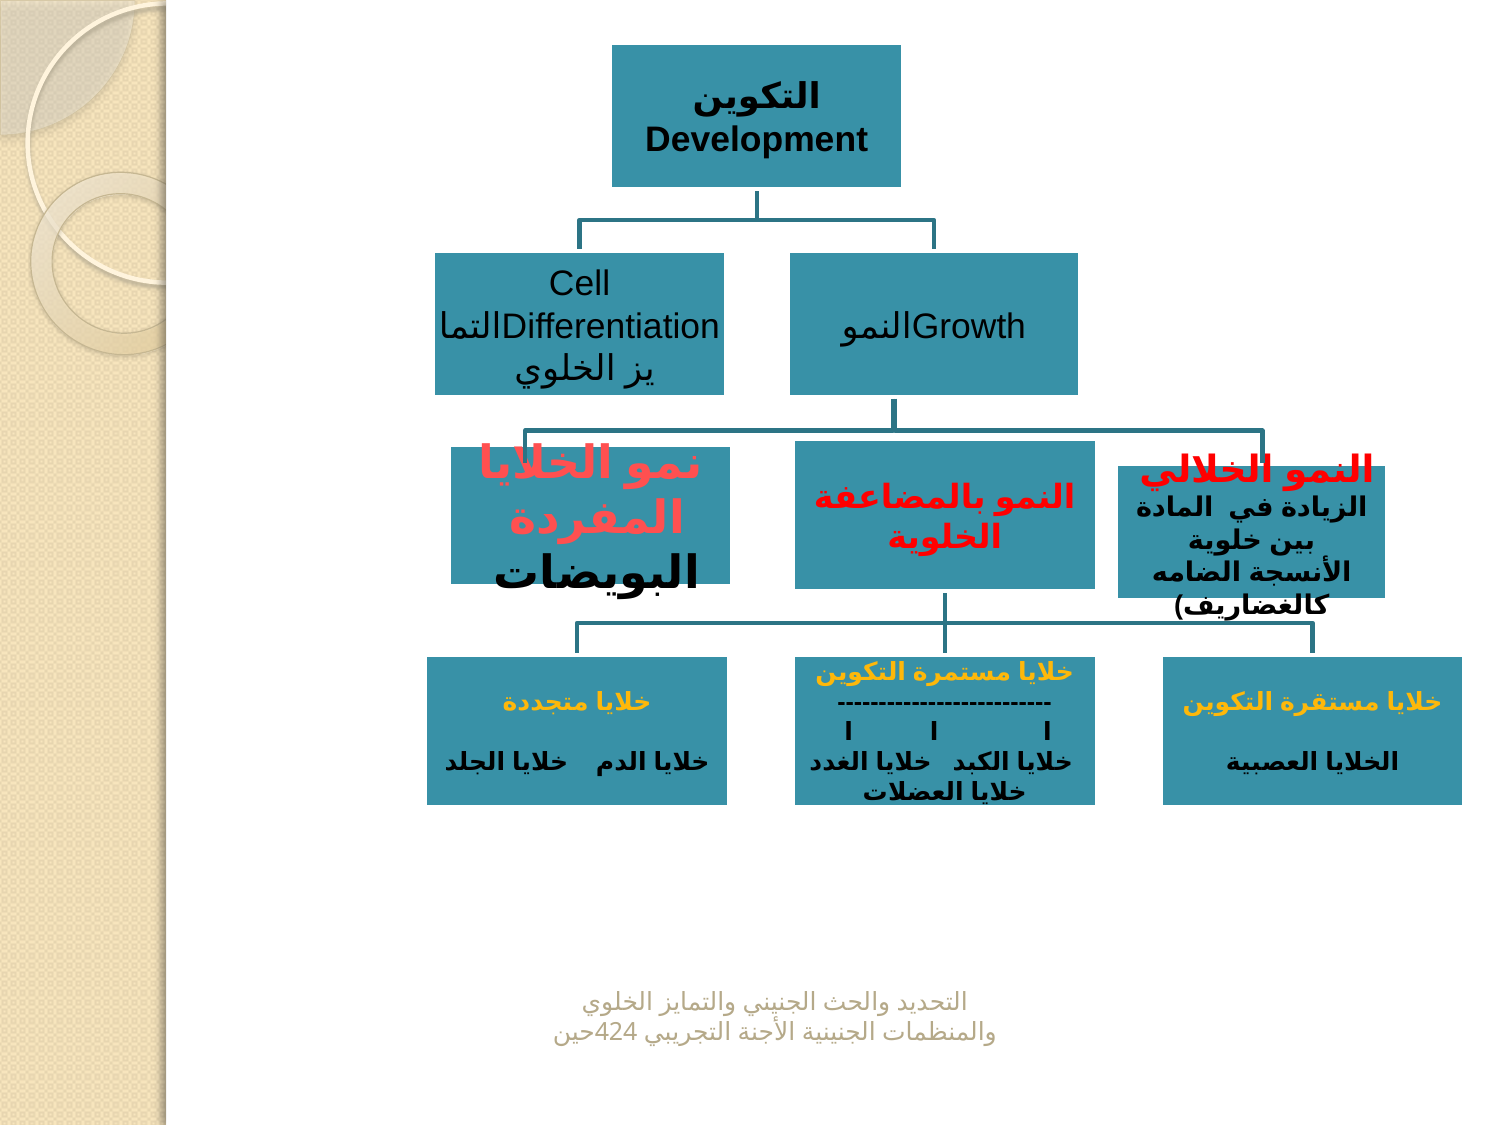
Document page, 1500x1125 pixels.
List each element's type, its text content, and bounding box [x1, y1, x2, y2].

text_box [88, 42, 1426, 398]
footer التحديد والحث الجنيني والتمايز الخلوي والمنظمات الجنينية الأجنة التجريبي 424حين [537, 975, 1013, 1054]
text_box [1115, 452, 1388, 601]
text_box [424, 412, 1465, 834]
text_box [442, 444, 739, 587]
